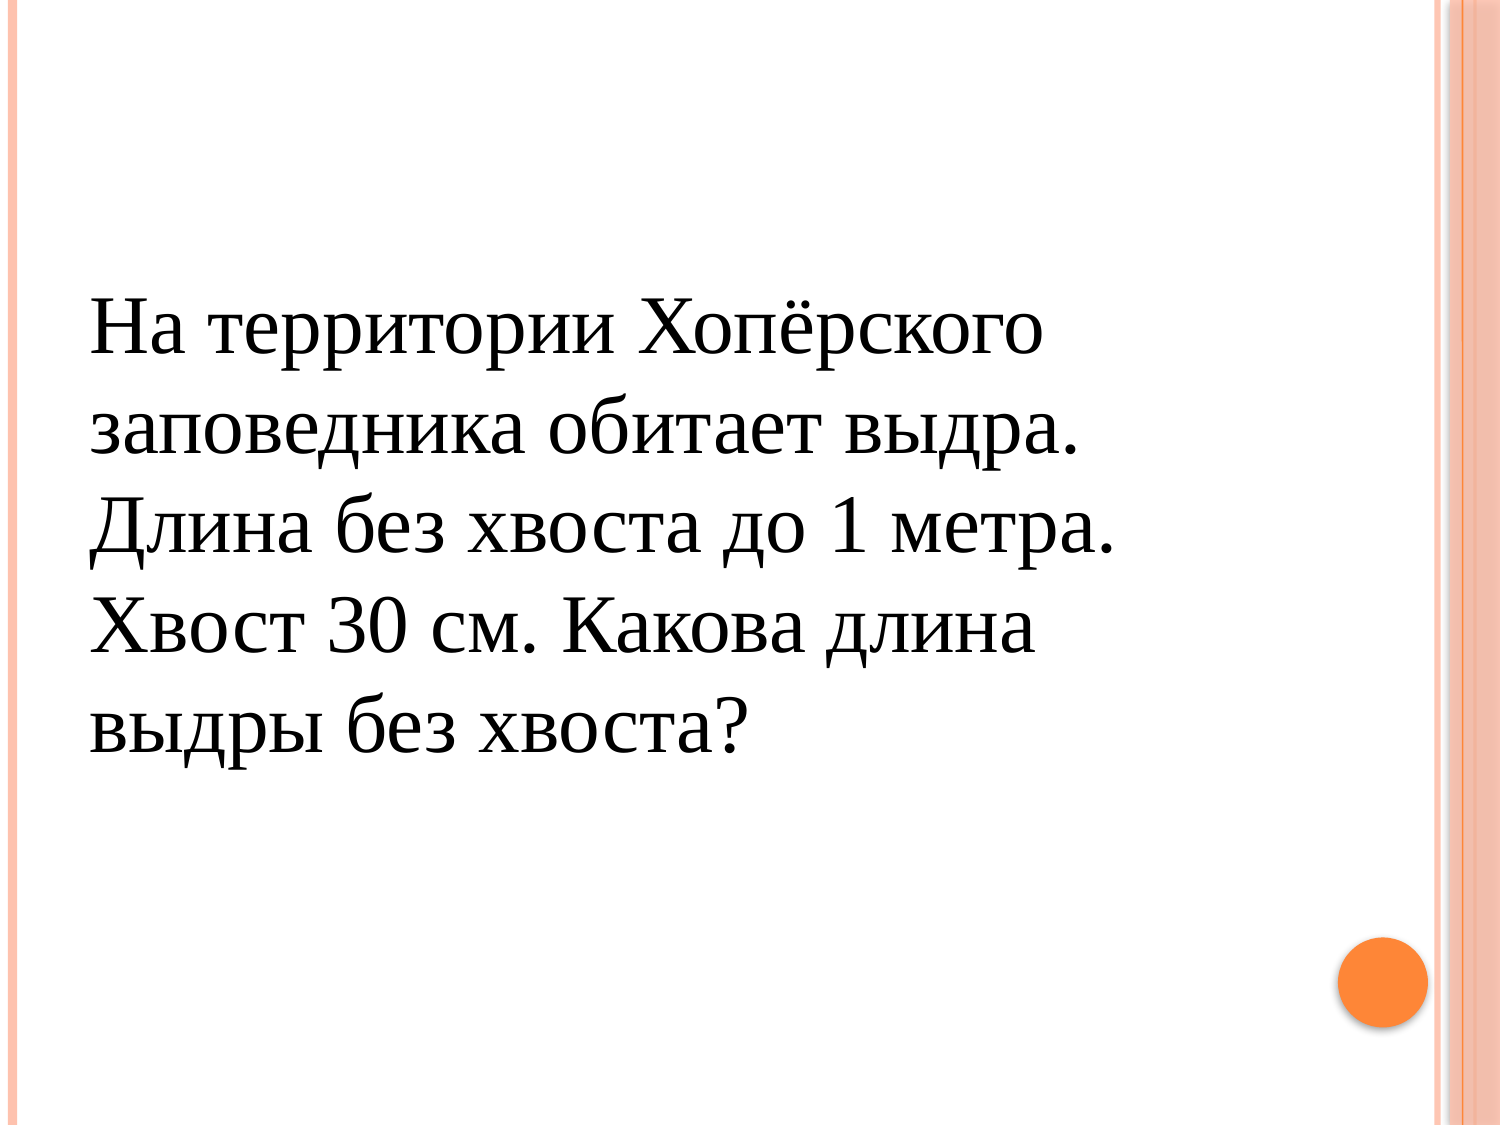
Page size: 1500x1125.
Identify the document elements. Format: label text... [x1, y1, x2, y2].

list На территории Хопёрского заповедника обитает выдра. Длина без хвоста до 1 метра. Хвост 30 см. Какова длина выдры без хвоста? [75, 262, 1300, 1062]
